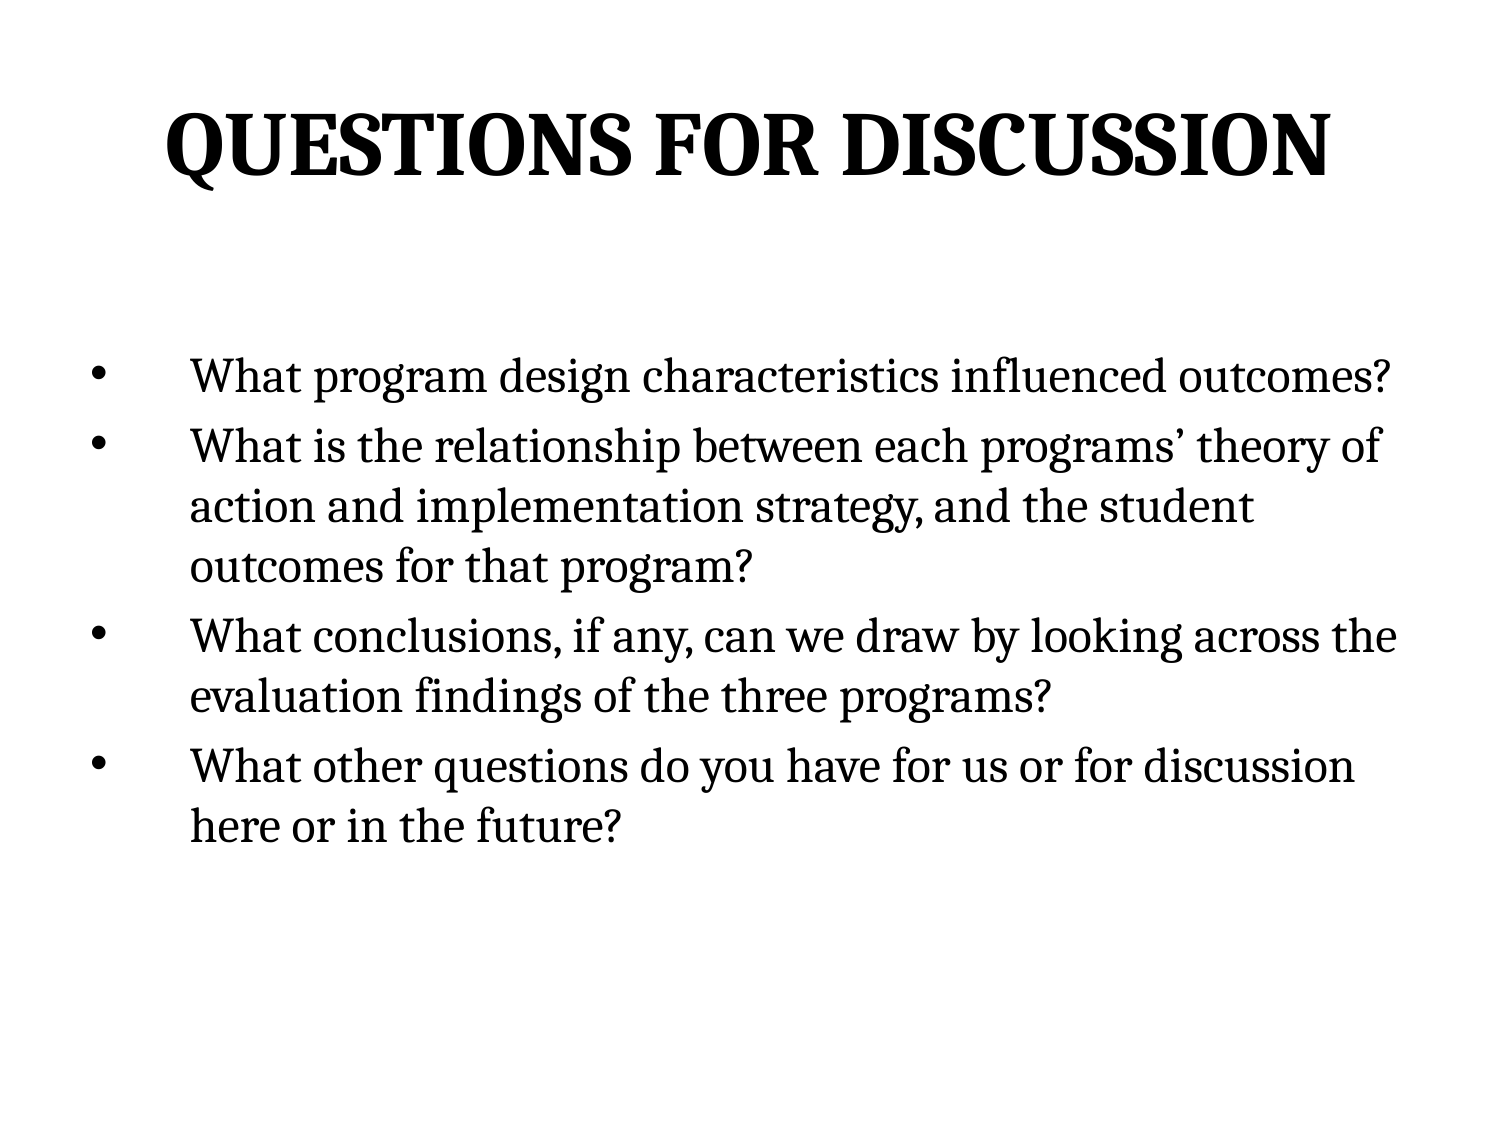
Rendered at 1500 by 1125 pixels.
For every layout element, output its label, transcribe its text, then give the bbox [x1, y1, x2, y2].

list What program design characteristics influenced outcomes? What is the relationship between each programs’ theory of action and implementation strategy, and the student outcomes for that program? What conclusions, if any, can we draw by looking across the evaluation findings of the three programs? What other questions do you have for us or for discussion here or in the future? [74, 262, 1426, 1006]
title Questions For Discussion [74, 44, 1426, 233]
